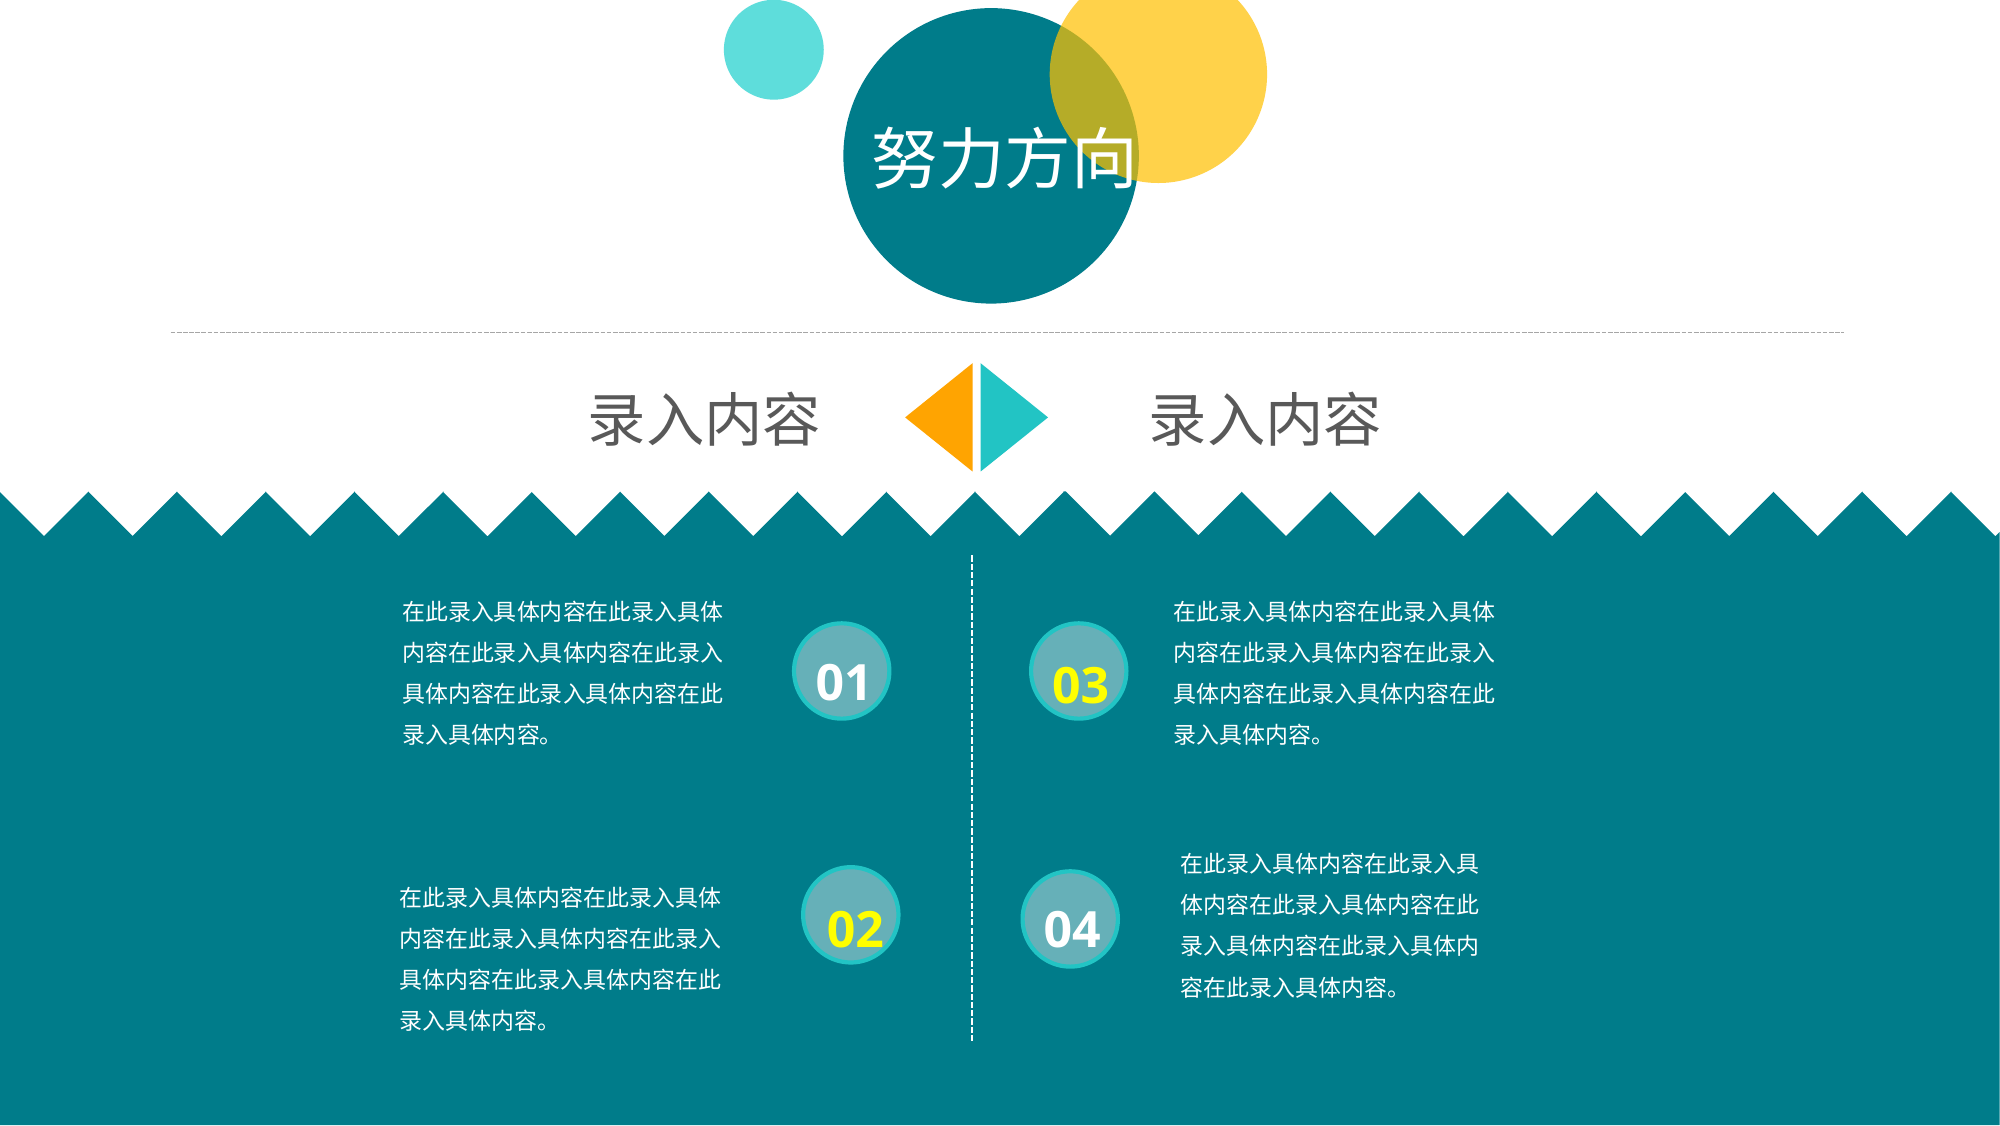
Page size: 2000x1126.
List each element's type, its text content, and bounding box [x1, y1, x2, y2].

text_box 在此录入具体内容在此录入具体内容在此录入具体内容在此录入具体内容在此录入具体内容在此录入具体内容。 [1158, 576, 1522, 756]
text_box 录入内容 [551, 344, 836, 461]
text_box 录入内容 [1112, 344, 1397, 461]
text_box [841, 91, 1133, 306]
text_box 努力方向 [856, 69, 1188, 205]
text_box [970, 859, 1119, 967]
text_box 在此录入具体内容在此录入具体内容在此录入具体内容在此录入具体内容在此录入具体内容在此录入具体内容。 [385, 862, 758, 1042]
text_box [721, 0, 826, 102]
text_box [1047, 0, 1270, 182]
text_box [753, 859, 899, 963]
text_box [869, 5, 1060, 69]
text_box [0, 489, 2000, 1126]
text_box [904, 363, 1049, 472]
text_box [993, 616, 1127, 719]
text_box 在此录入具体内容在此录入具体内容在此录入具体内容在此录入具体内容在此录入具体内容在此录入具体内容。 [1166, 828, 1515, 1008]
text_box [757, 612, 890, 719]
text_box 在此录入具体内容在此录入具体内容在此录入具体内容在此录入具体内容在此录入具体内容在此录入具体内容。 [387, 576, 749, 756]
